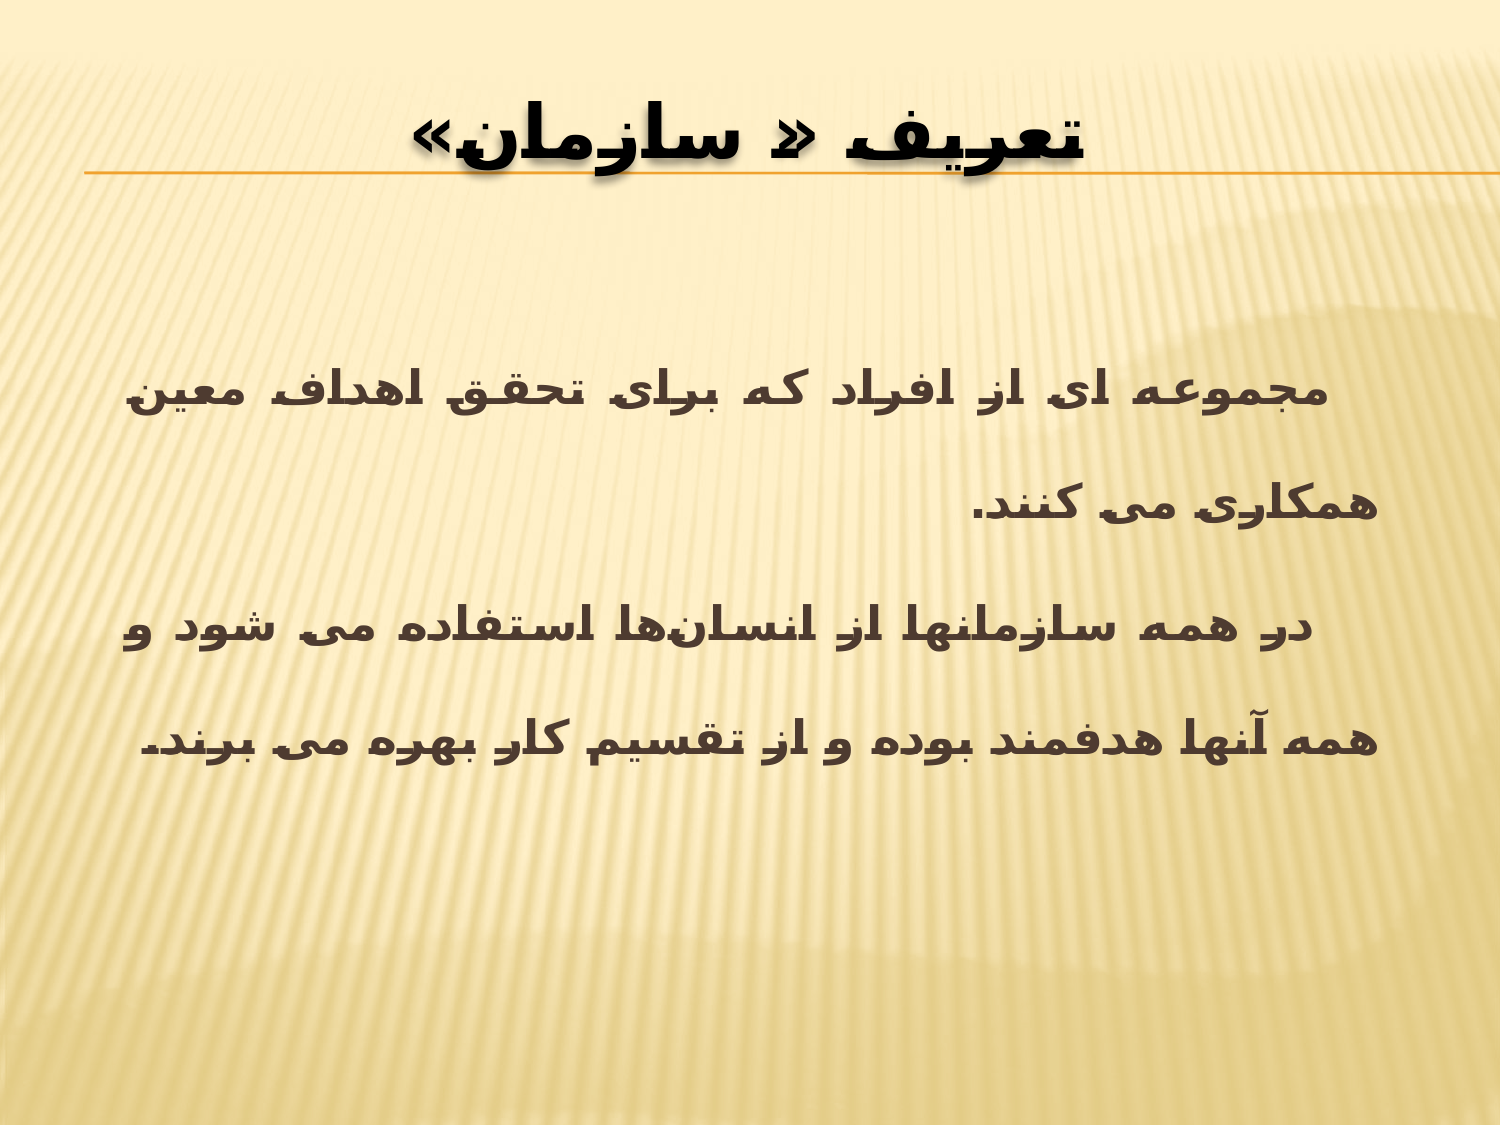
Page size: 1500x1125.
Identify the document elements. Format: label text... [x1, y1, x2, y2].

list مجموعه ای از افراد که برای تحقق اهداف معین همکاری می کنند. در همه سازمانها از انسان‌ها استفاده می شود و همه آنها هدفمند بوده و از تقسیم کار بهره می برند. [105, 292, 1395, 869]
title تعريف « سازمان» [171, 35, 1324, 223]
